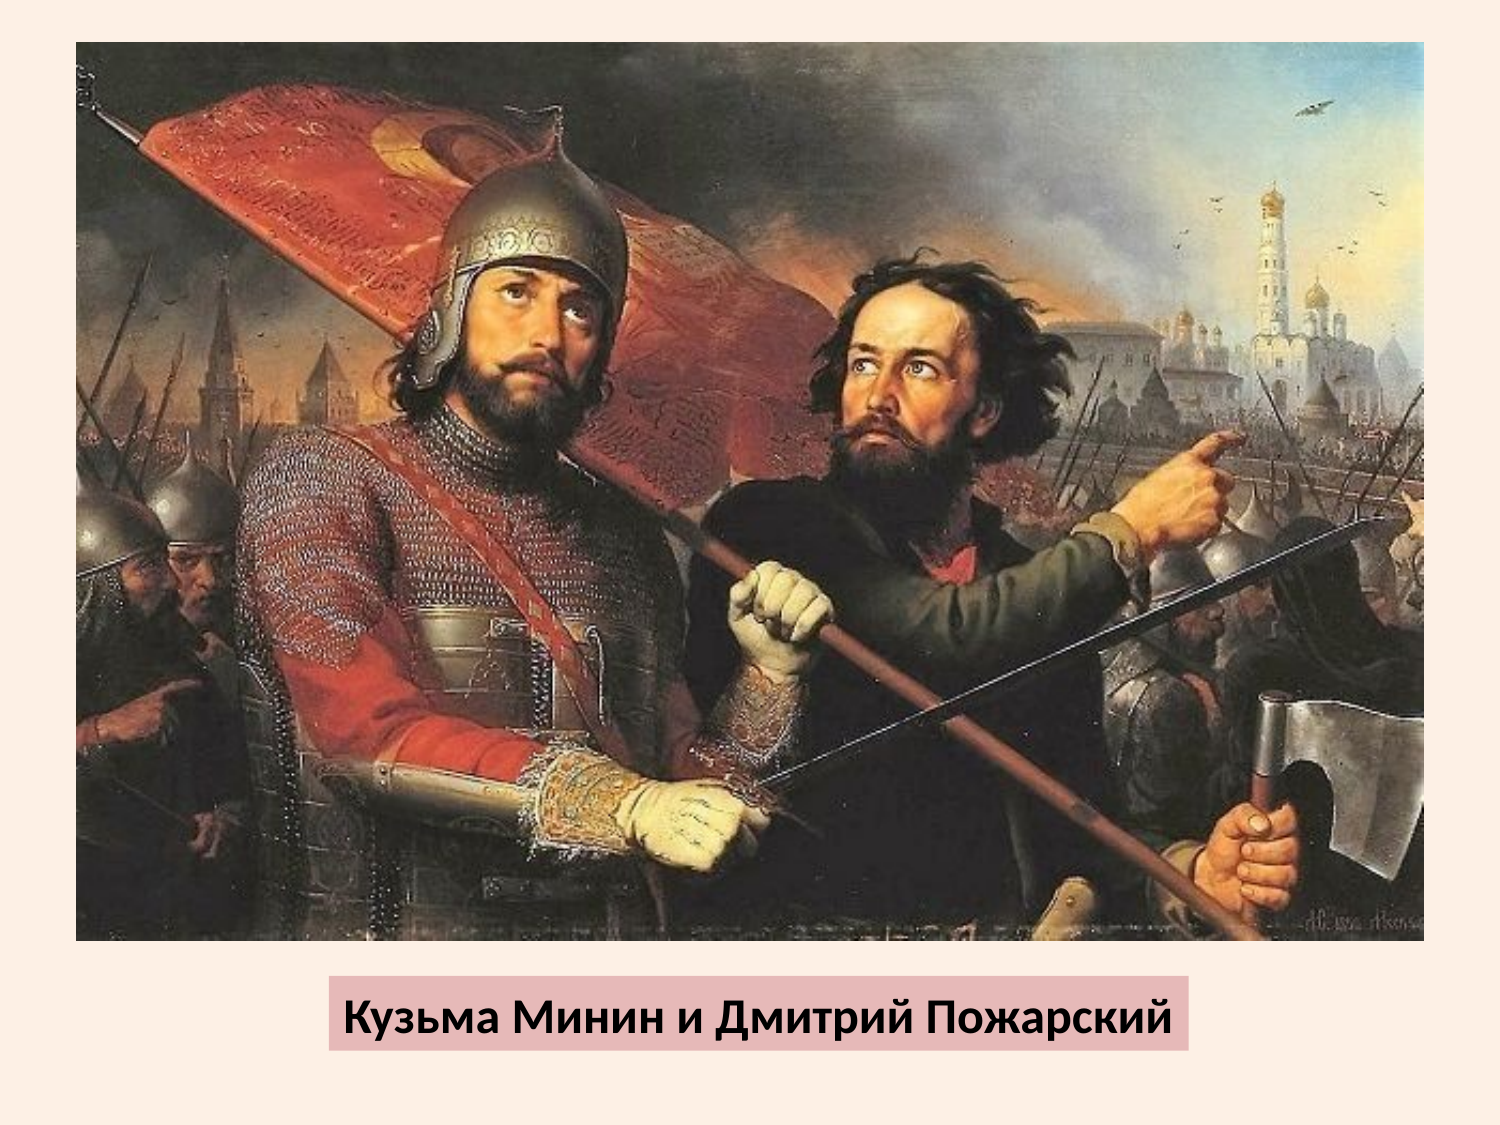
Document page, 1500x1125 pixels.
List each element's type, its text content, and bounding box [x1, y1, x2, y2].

picture [76, 42, 1424, 941]
text_box Кузьма Минин и Дмитрий Пожарский [328, 975, 1189, 1051]
